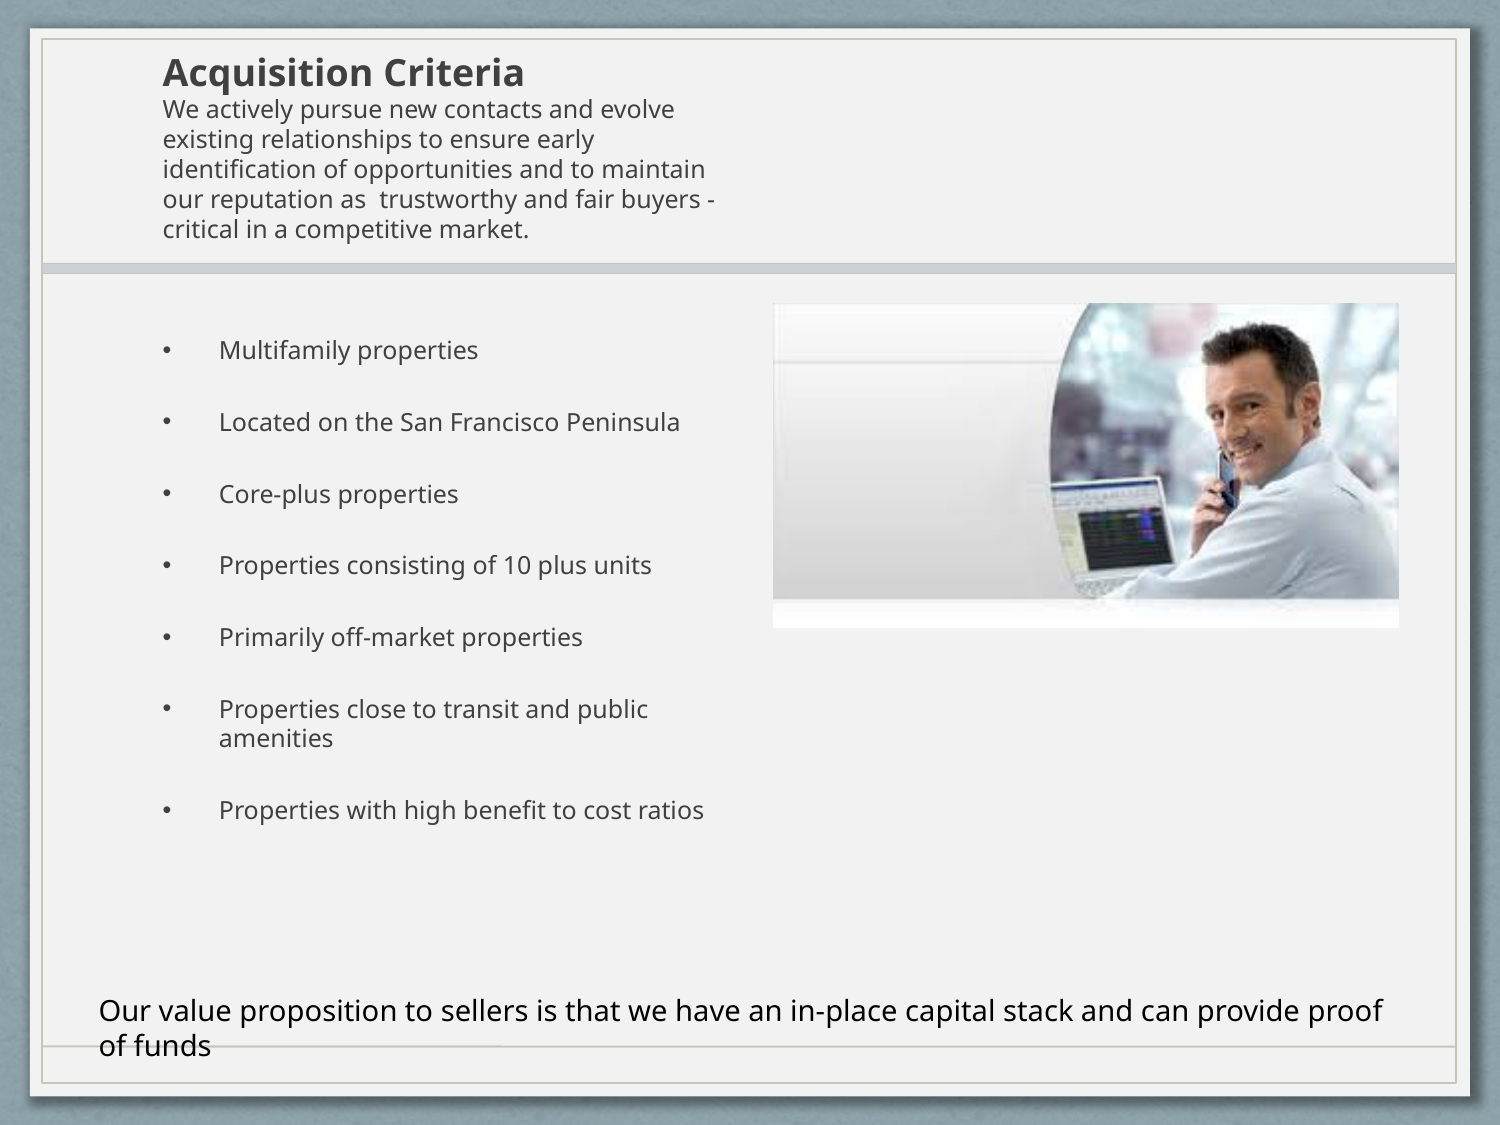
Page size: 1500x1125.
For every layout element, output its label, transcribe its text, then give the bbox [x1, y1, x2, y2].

picture [773, 302, 1400, 629]
text_box Our value proposition to sellers is that we have an in-place capital stack and can provide proof of funds [83, 984, 1399, 1070]
title Acquisition Criteria We actively pursue new contacts and evolve existing relationships to ensure early identification of opportunities and to maintain our reputation as trustworthy and fair buyers - critical in a competitive market. [147, 40, 753, 252]
list Multifamily properties Located on the San Francisco Peninsula Core-plus properties Properties consisting of 10 plus units Primarily off-market properties Properties close to transit and public amenities Properties with high benefit to cost ratios [147, 327, 753, 984]
